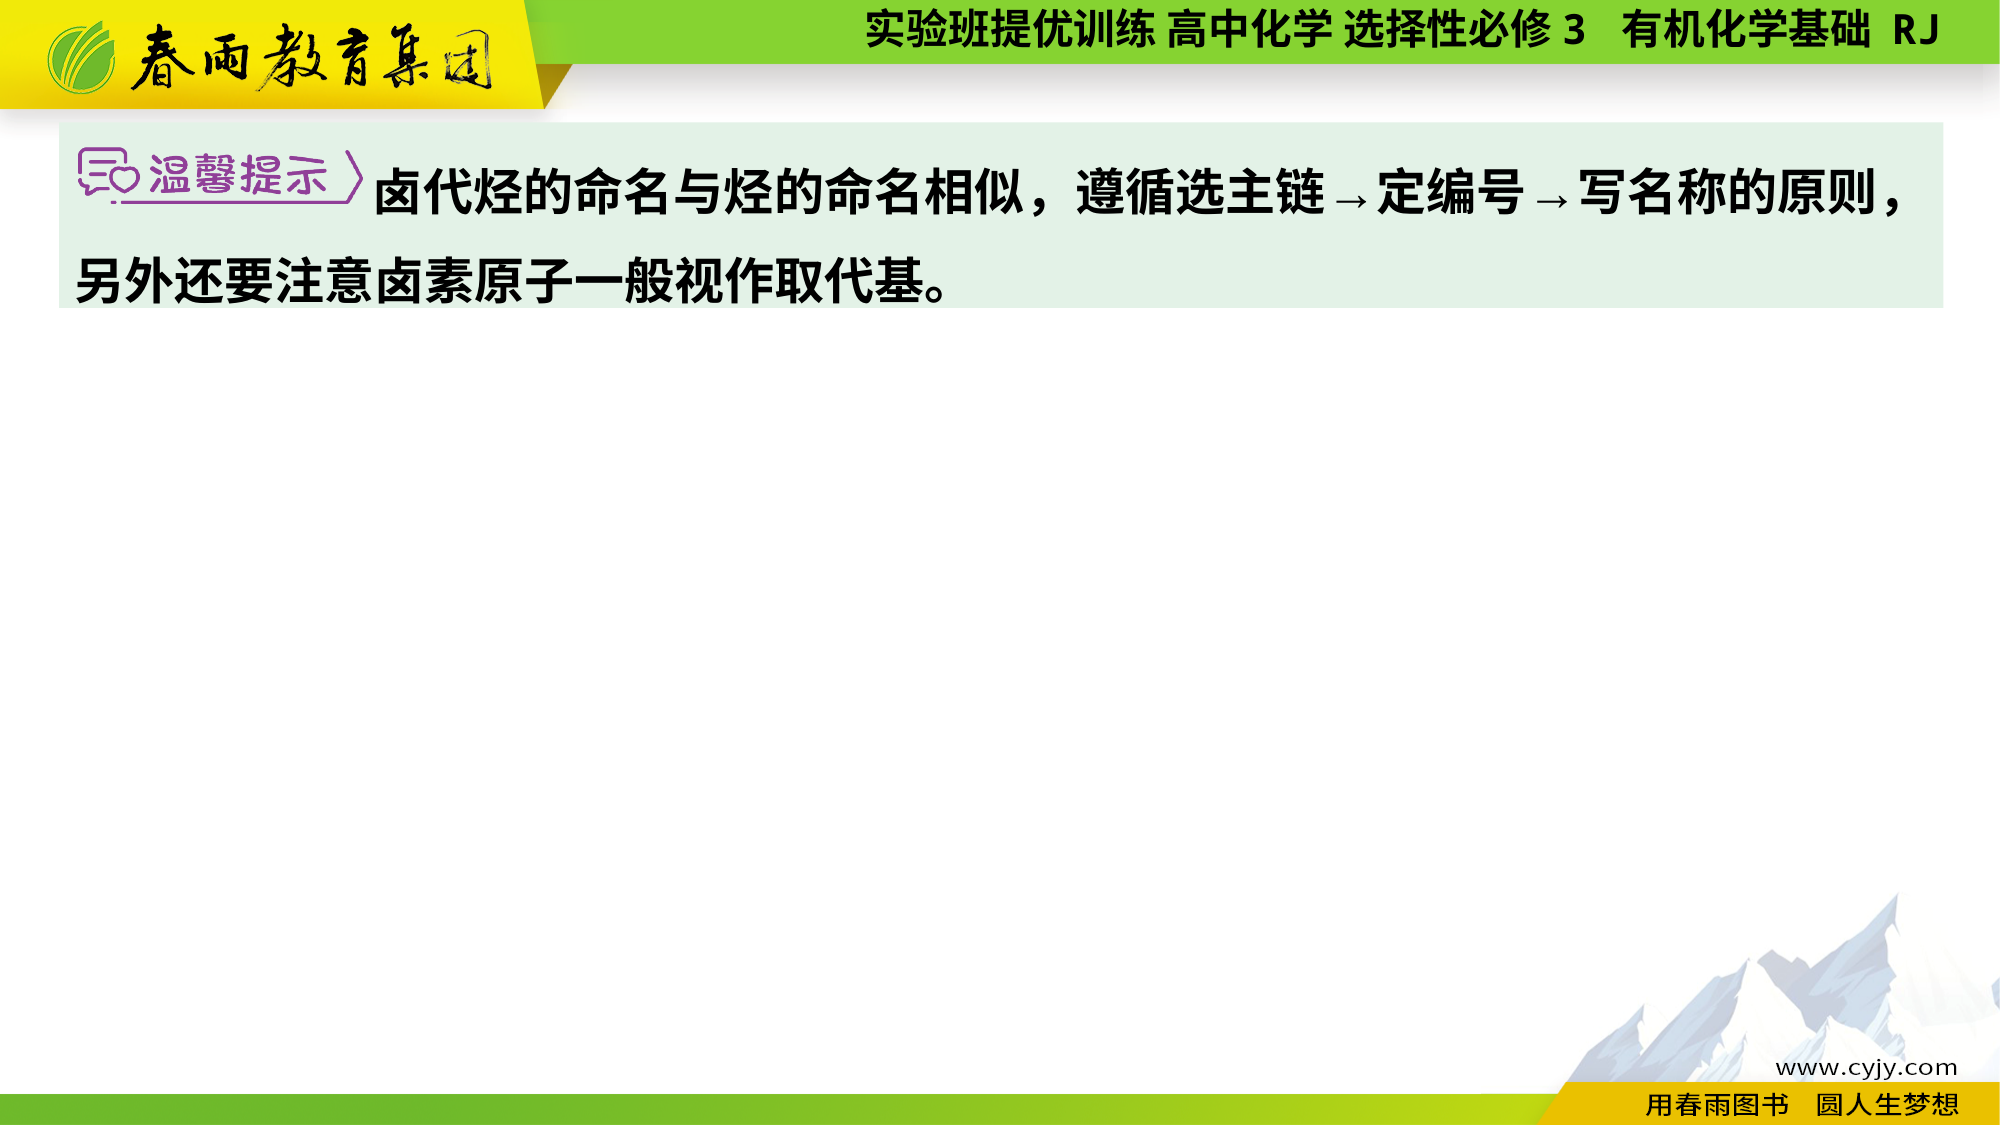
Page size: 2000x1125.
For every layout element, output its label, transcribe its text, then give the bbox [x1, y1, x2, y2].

list 卤代烃的命名与烃的命名相似，遵循选主链→定编号→写名称的原则，另外还要注意卤素原子一般视作取代基。 [59, 122, 1944, 308]
picture [0, 0, 2000, 1125]
